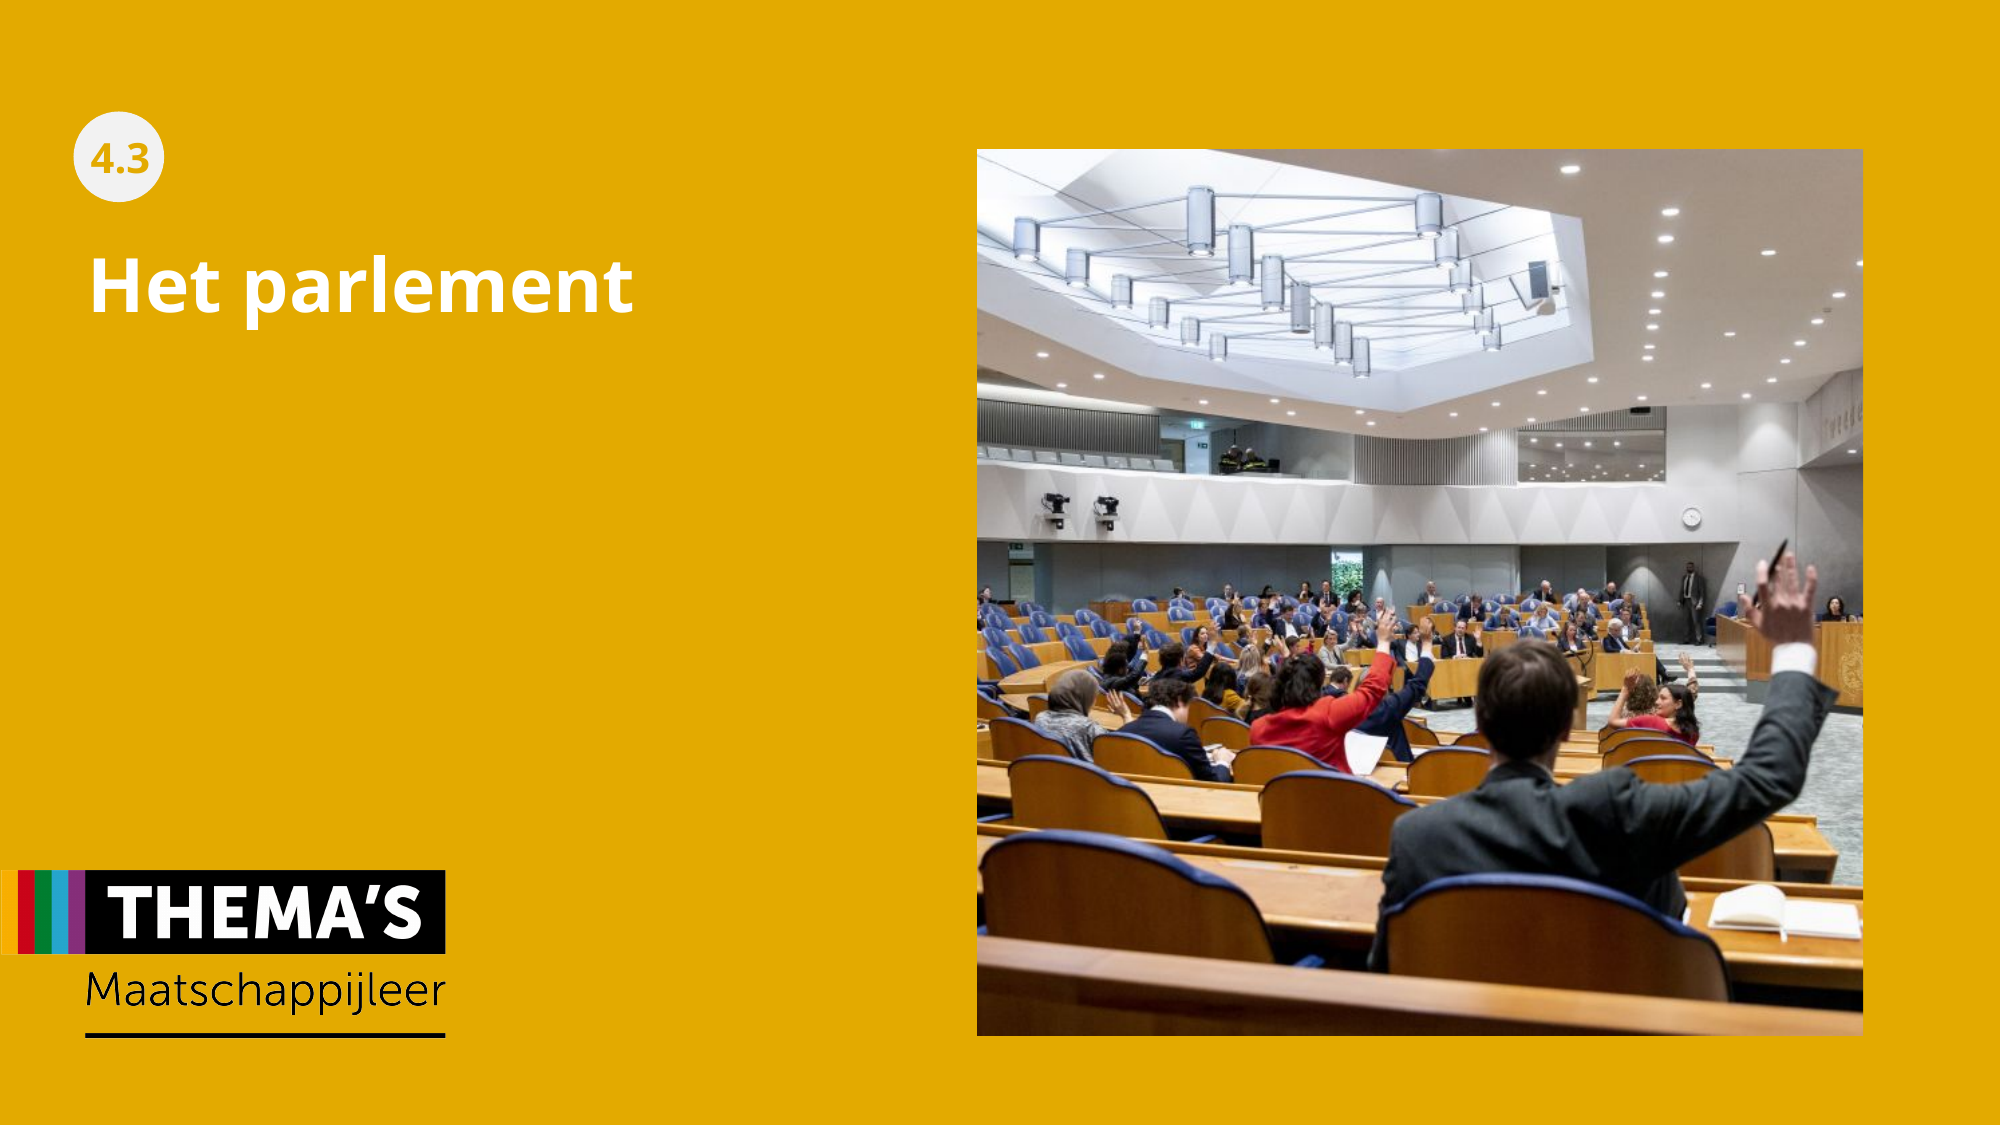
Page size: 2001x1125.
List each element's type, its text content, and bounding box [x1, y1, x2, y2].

title 4.3 [71, 102, 170, 190]
picture [977, 149, 1864, 1036]
picture [0, 786, 474, 1125]
list Het parlement [72, 240, 928, 769]
